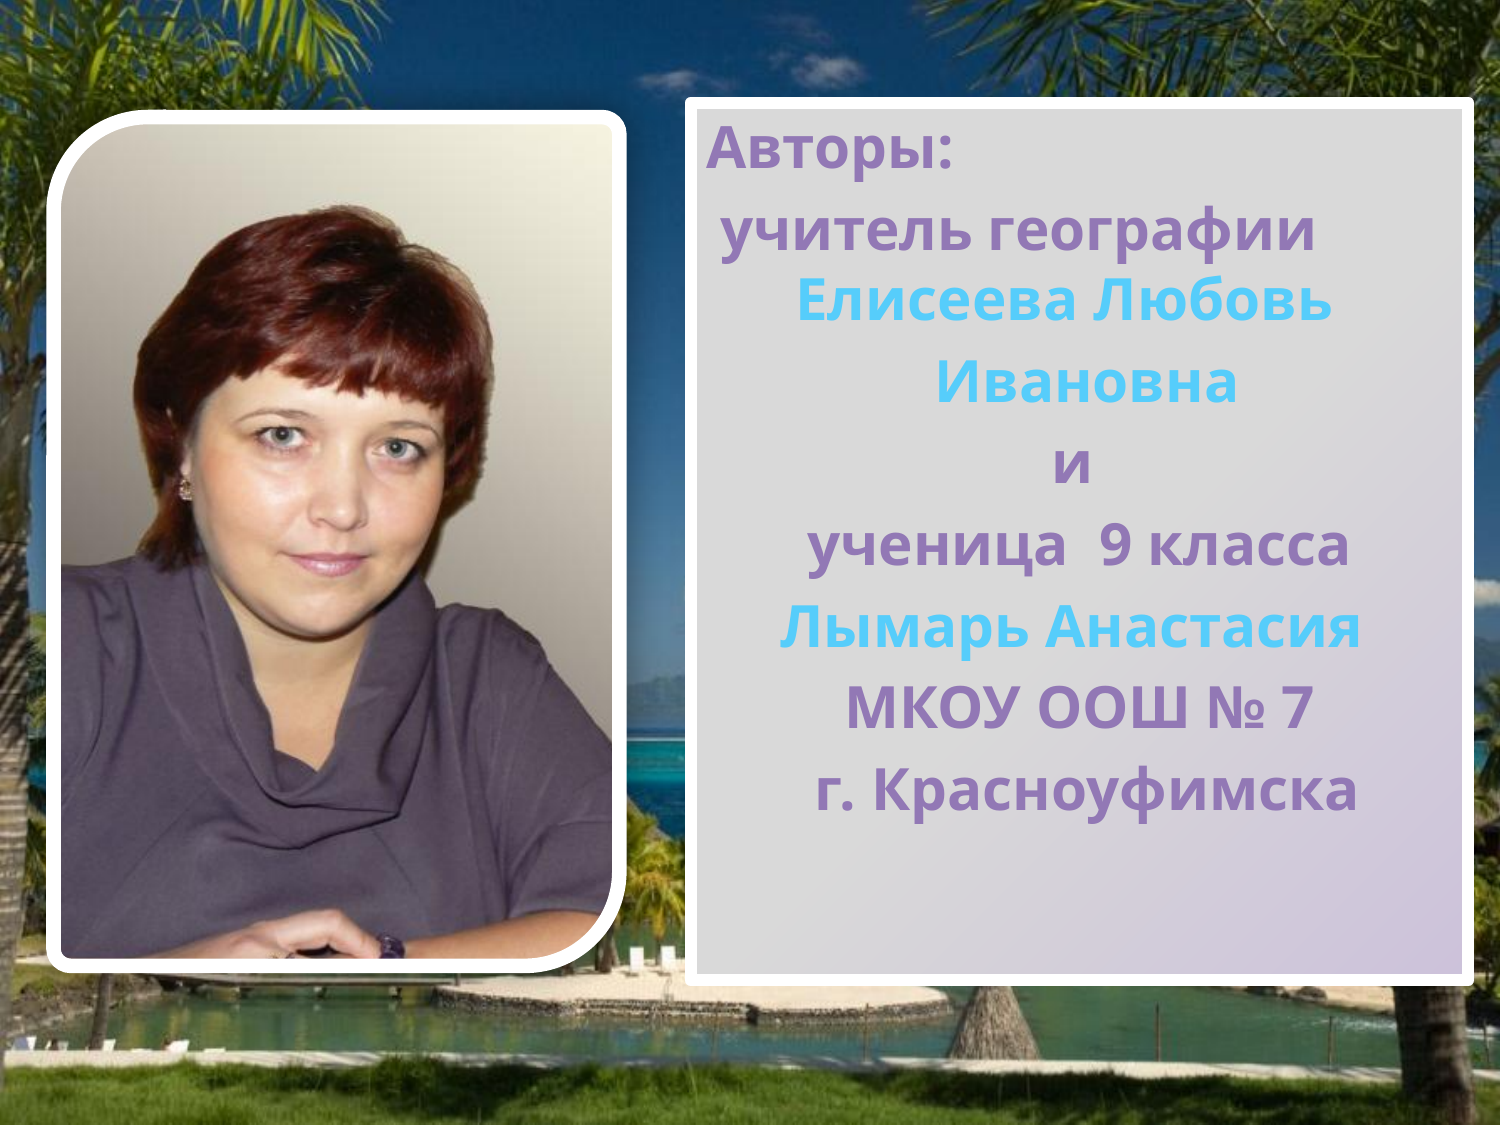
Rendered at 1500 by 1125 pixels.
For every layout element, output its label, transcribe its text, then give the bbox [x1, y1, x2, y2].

picture [0, 0, 1500, 1125]
list Авторы: учитель географии Елисеева Любовь Ивановна и ученица 9 класса Лымарь Анастасия МКОУ ООШ № 7 г. Красноуфимска [690, 102, 1469, 981]
